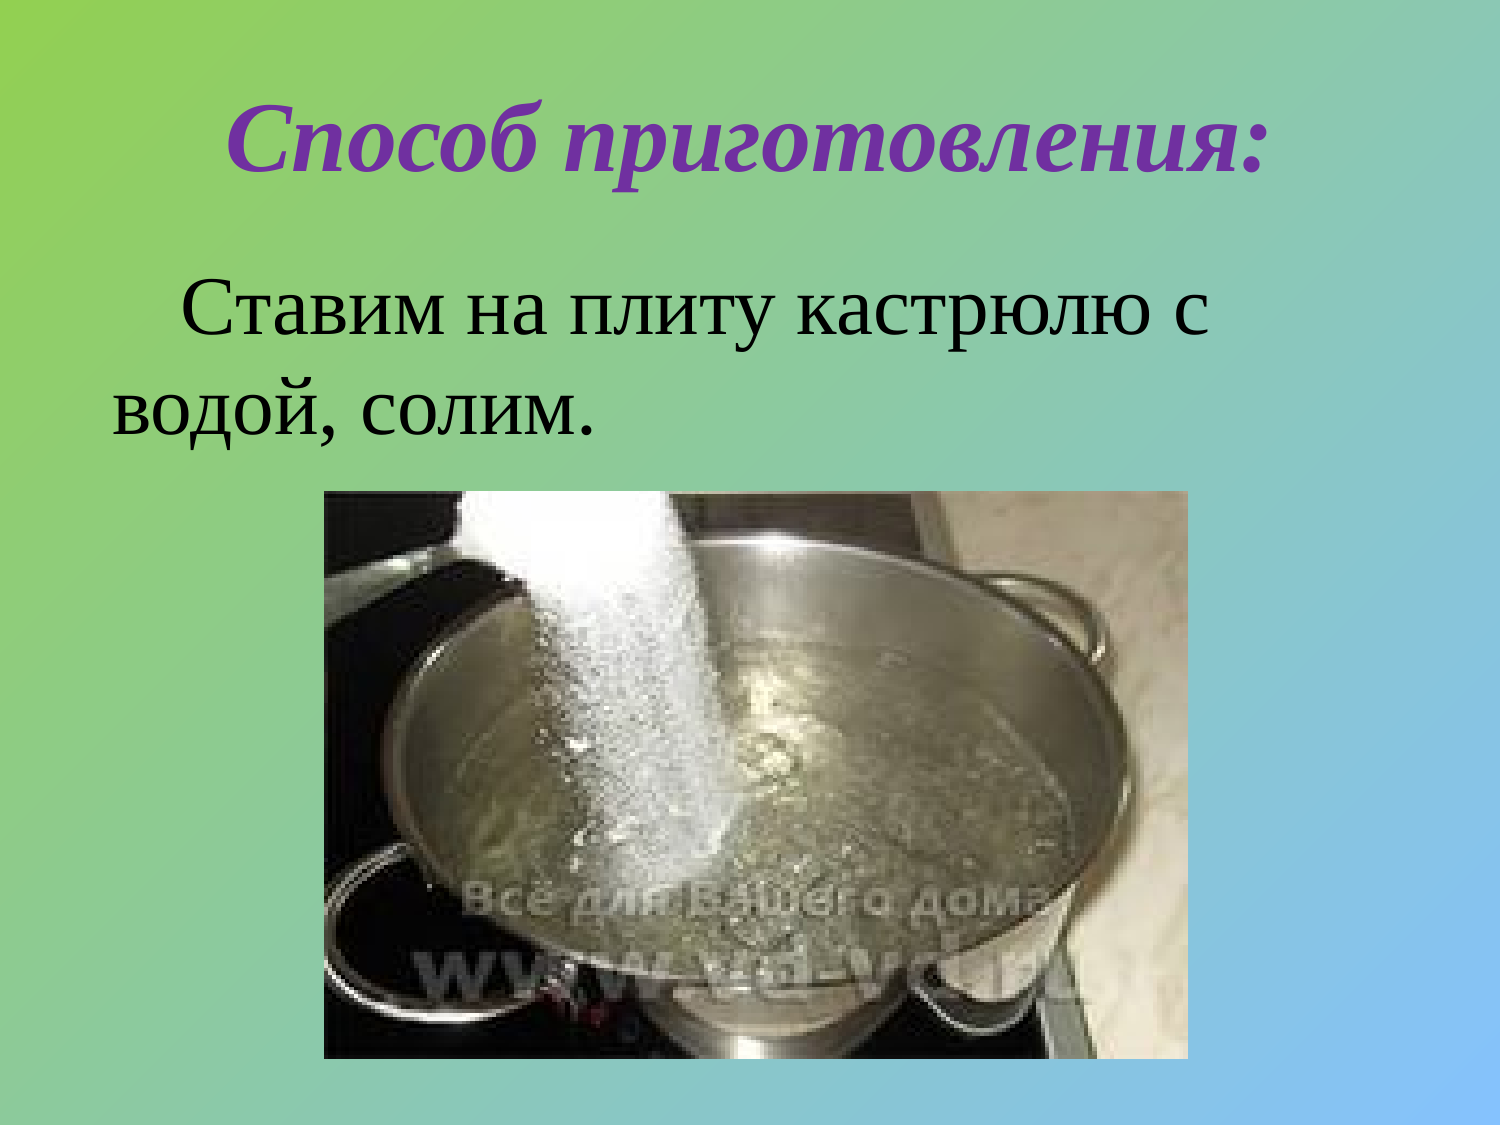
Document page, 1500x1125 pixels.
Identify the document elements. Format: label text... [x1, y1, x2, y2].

title Способ приготовления: [75, 30, 1425, 232]
list Ставим на плиту кастрюлю с водой, солим. [41, 243, 1392, 994]
picture [324, 491, 1188, 1059]
